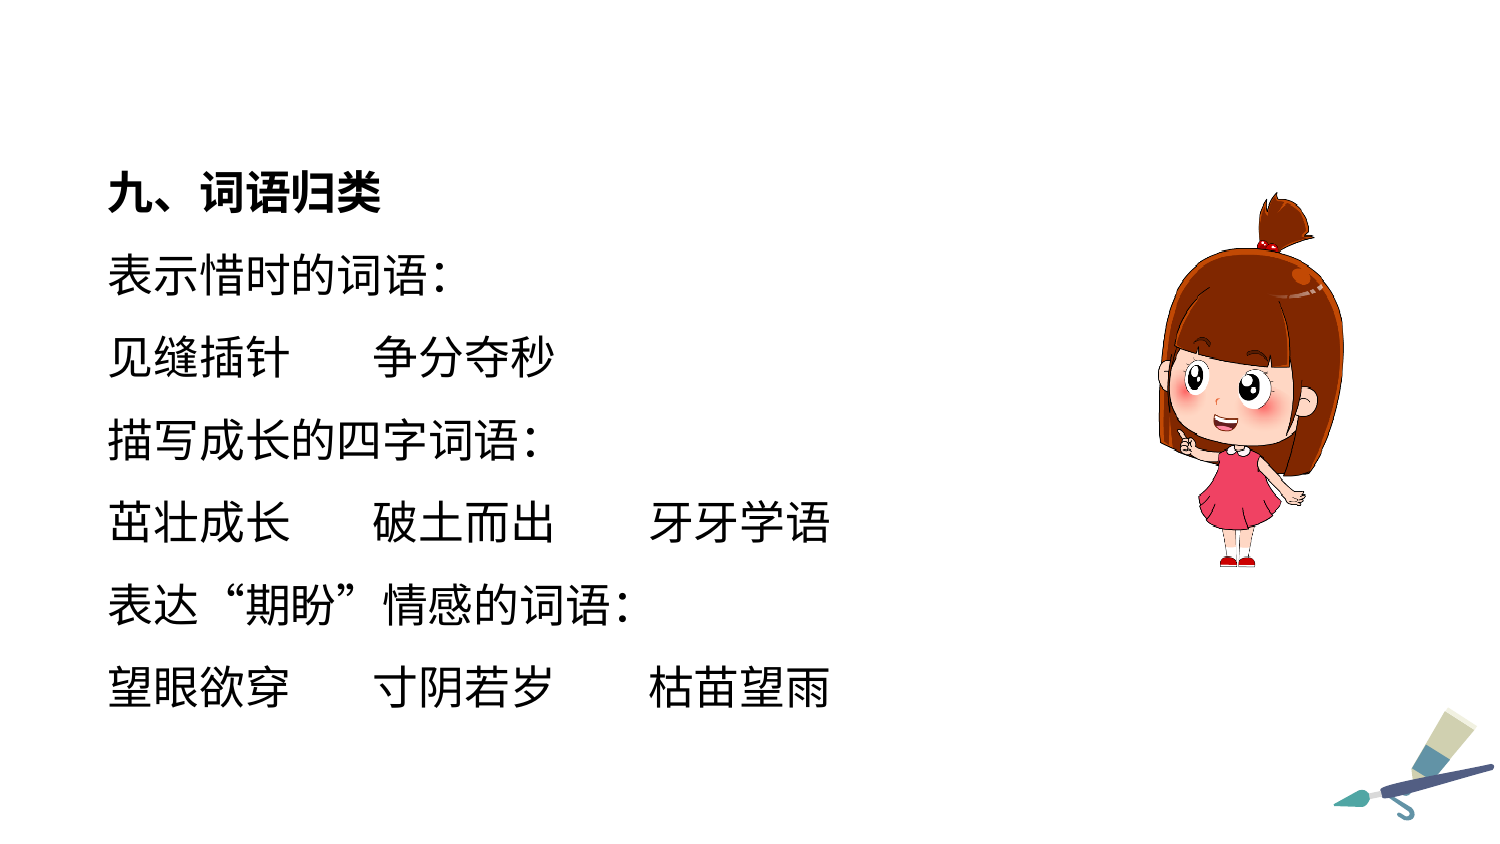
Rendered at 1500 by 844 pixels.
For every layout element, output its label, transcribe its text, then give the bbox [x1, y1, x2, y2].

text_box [1358, 708, 1481, 844]
text_box 九、词语归类 表示惜时的词语： 见缝插针 争分夺秒 描写成长的四字词语： 茁壮成长 破土而出 牙牙学语 表达“期盼”情感的词语： 望眼欲穿 寸阴若岁 枯苗望雨 [93, 129, 1407, 721]
picture [1146, 176, 1422, 635]
